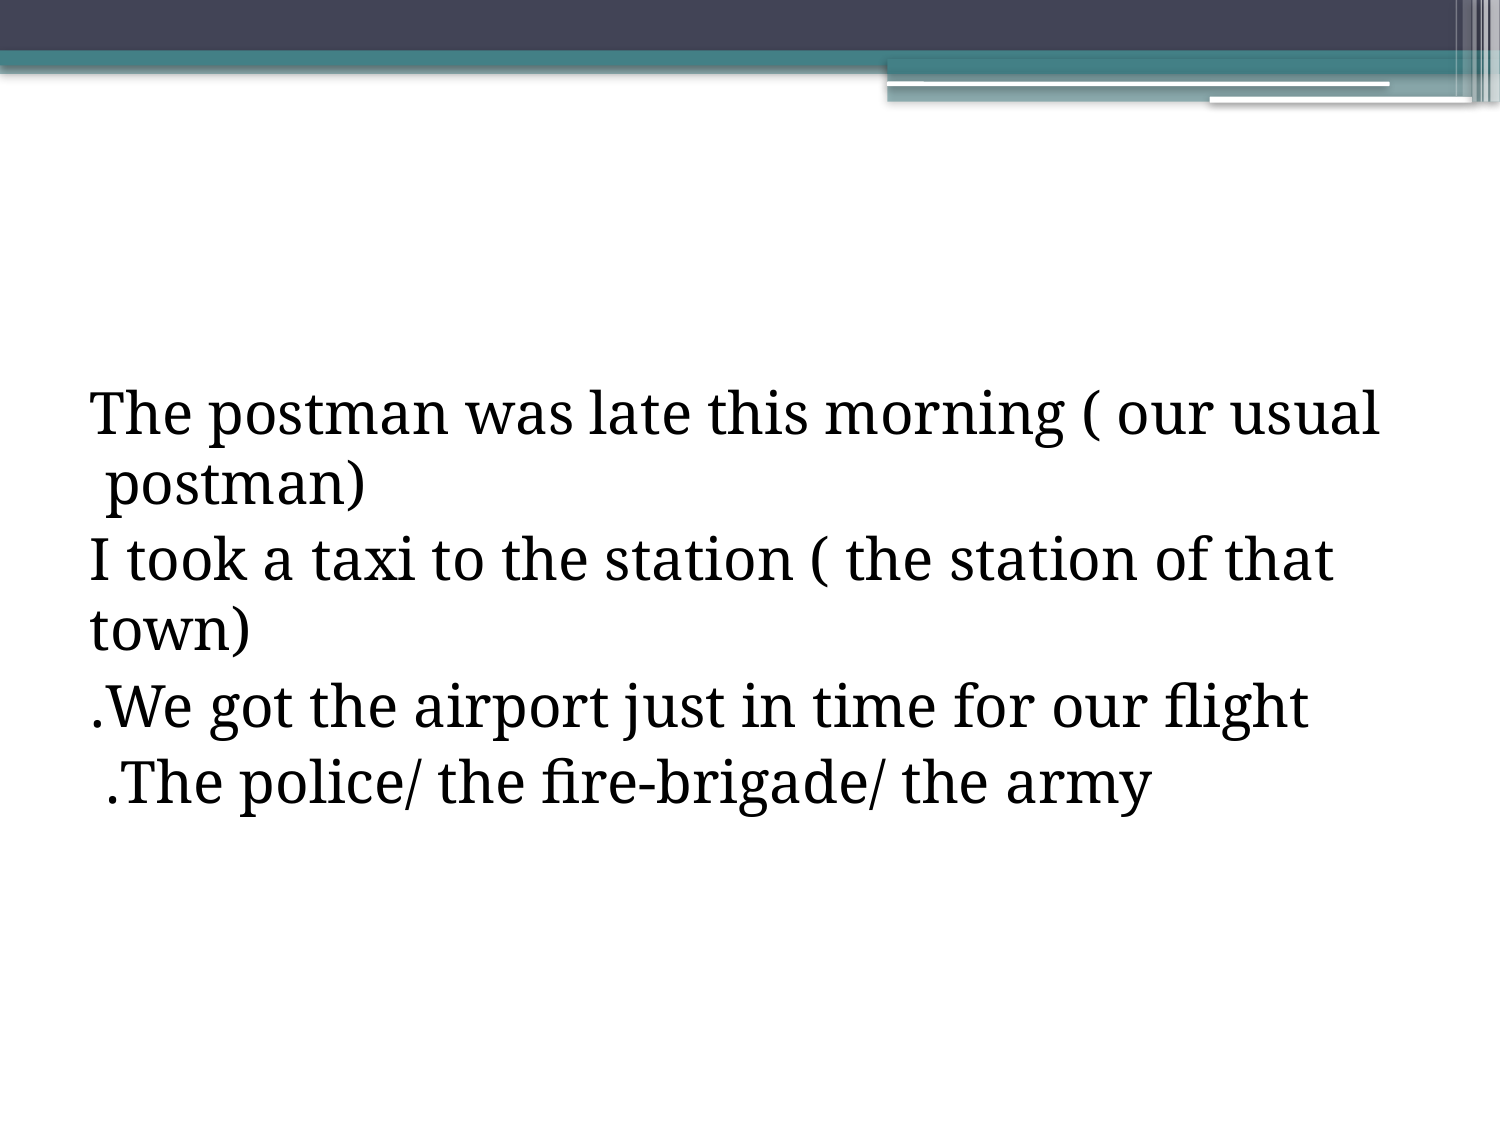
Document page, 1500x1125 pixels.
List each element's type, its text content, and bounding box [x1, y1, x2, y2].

list The postman was late this morning ( our usual postman) I took a taxi to the station ( the station of that town) We got the airport just in time for our flight. The police/ the fire-brigade/ the army. [75, 368, 1425, 1079]
